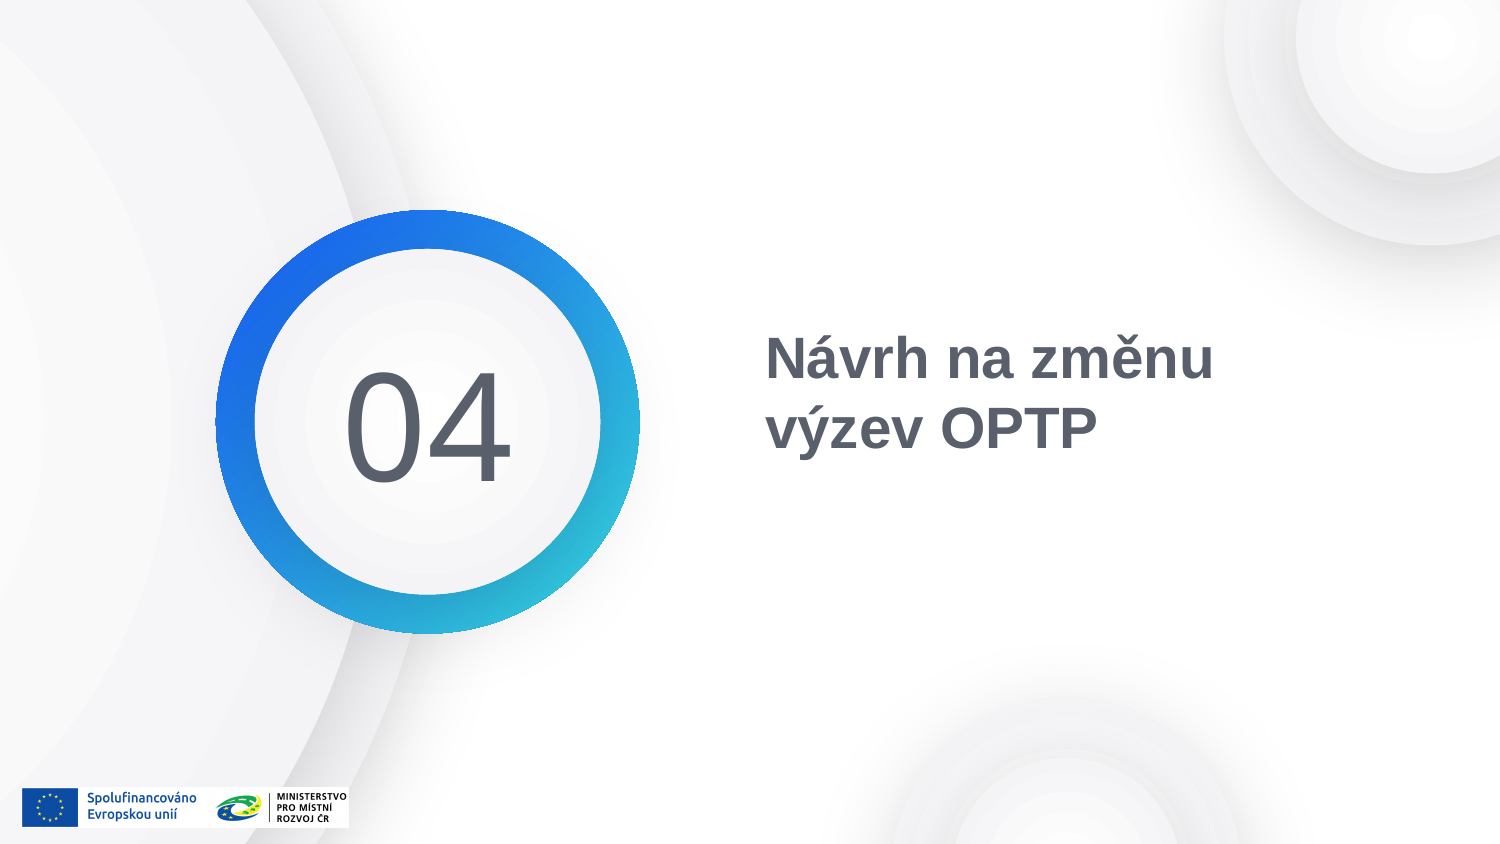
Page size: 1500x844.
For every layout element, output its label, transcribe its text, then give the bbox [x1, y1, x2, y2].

title 04 [286, 361, 569, 483]
title Návrh na změnu výzev OPTP [750, 324, 1383, 456]
picture [21, 787, 349, 828]
